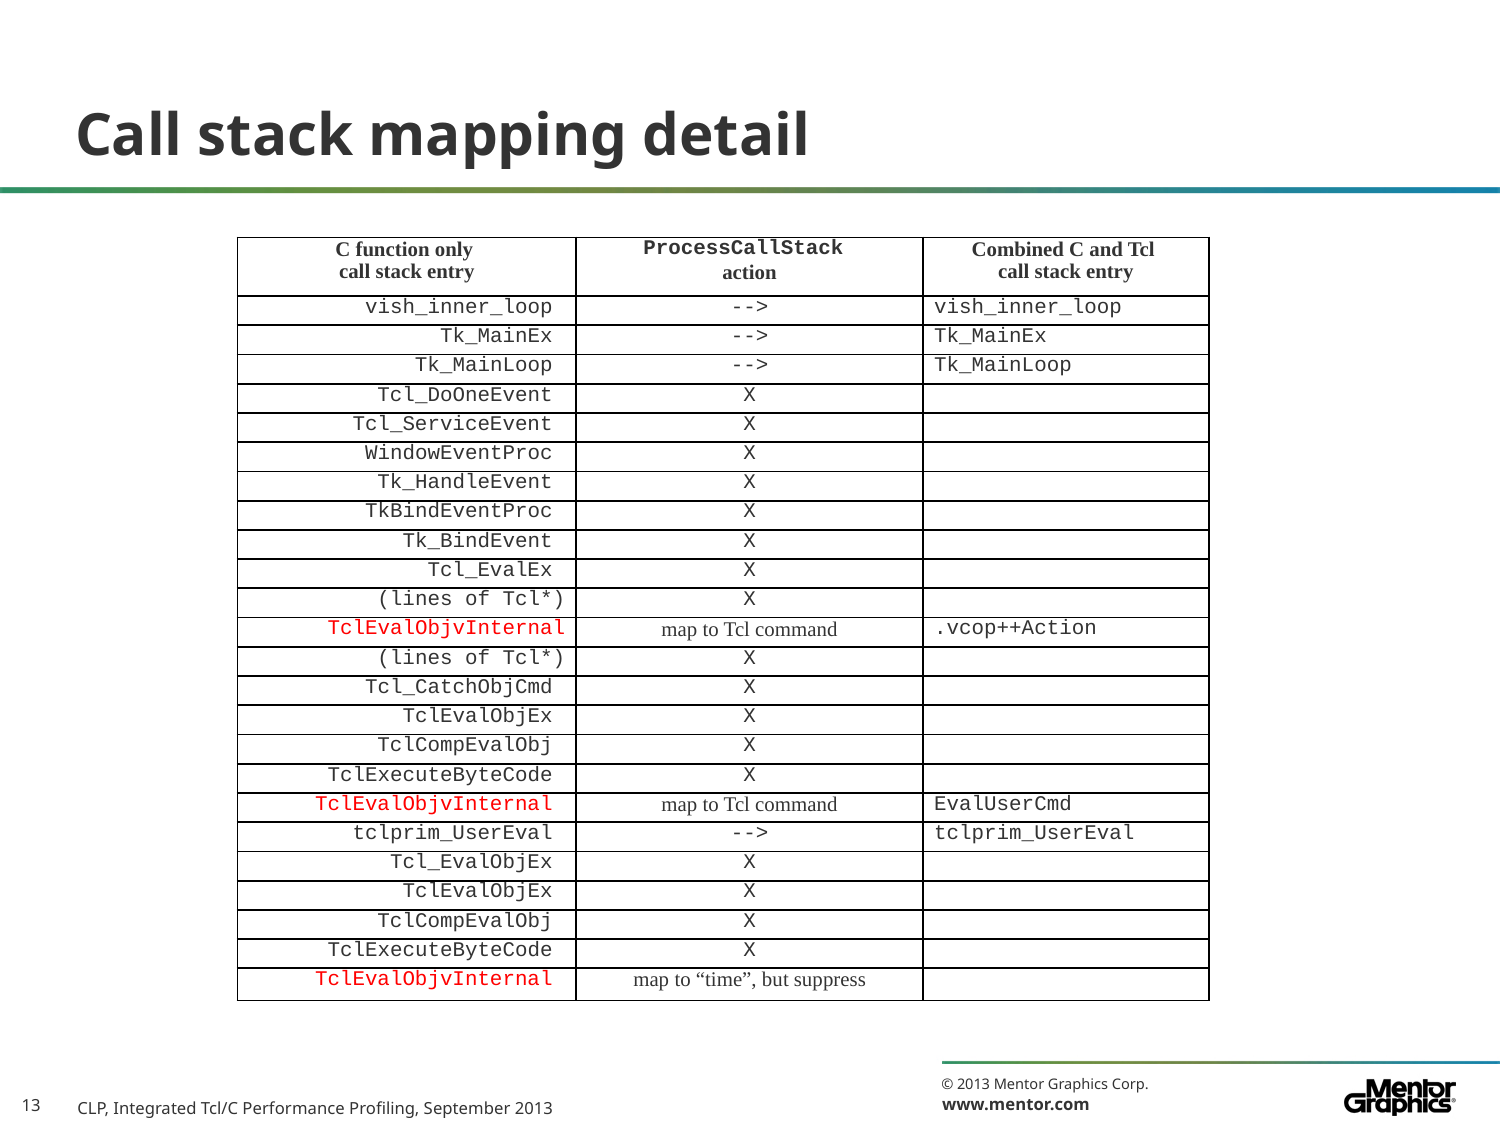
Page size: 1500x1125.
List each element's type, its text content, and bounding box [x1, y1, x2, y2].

slide_number 13 [0, 1087, 63, 1125]
table_cell map to “time”, but suppress [577, 969, 922, 1000]
table_cell [924, 472, 1208, 500]
table_cell [924, 969, 1208, 1000]
table_cell TclEvalObjvInternal [238, 794, 575, 821]
table_cell [924, 385, 1208, 412]
table_cell X [577, 472, 922, 500]
table_cell X [577, 502, 922, 529]
table_cell X [577, 735, 922, 763]
table_cell X [577, 648, 922, 675]
table_header ProcessCallStack action [577, 238, 922, 295]
table_cell X [577, 385, 922, 412]
table_cell [924, 648, 1208, 675]
table_cell Tk_HandleEvent [238, 472, 575, 500]
table_cell (lines of Tcl*) [238, 648, 575, 675]
table_cell TclCompEvalObj [238, 735, 575, 763]
table_cell X [577, 443, 922, 471]
table_header Combined C and Tcl call stack entry [924, 238, 1208, 295]
table_cell [924, 765, 1208, 792]
table_cell Tcl_DoOneEvent [238, 385, 575, 412]
table_cell Tk_MainEx [924, 326, 1208, 354]
table_cell X [577, 852, 922, 880]
table_cell [924, 911, 1208, 938]
table_cell X [577, 706, 922, 734]
table_cell map to Tcl command [577, 618, 922, 646]
table_cell TclEvalObjEx [238, 882, 575, 909]
table_cell [924, 735, 1208, 763]
table_cell X [577, 531, 922, 558]
table_cell X [577, 882, 922, 909]
table_cell Tk_BindEvent [238, 531, 575, 558]
table_cell X [577, 414, 922, 441]
table_cell Tcl_CatchObjCmd [238, 677, 575, 704]
table_cell vish_inner_loop [238, 297, 575, 324]
table_cell [924, 589, 1208, 617]
table_cell TclEvalObjvInternal [238, 618, 575, 646]
table_cell EvalUserCmd [924, 794, 1208, 821]
table_cell [924, 560, 1208, 587]
table_cell WindowEventProc [238, 443, 575, 471]
table_cell TclExecuteByteCode [238, 940, 575, 967]
table_cell Tcl_EvalObjEx [238, 852, 575, 880]
table_cell [924, 706, 1208, 734]
table_cell Tcl_ServiceEvent [238, 414, 575, 441]
table_cell tclprim_UserEval [924, 823, 1208, 851]
table_cell map to Tcl command [577, 794, 922, 821]
table_cell vish_inner_loop [924, 297, 1208, 324]
table_cell X [577, 560, 922, 587]
table_cell X [577, 589, 922, 617]
table_cell X [577, 677, 922, 704]
table_cell --> [577, 823, 922, 851]
table_cell TkBindEventProc [238, 502, 575, 529]
table_cell [924, 940, 1208, 967]
table_cell TclExecuteByteCode [238, 765, 575, 792]
table_cell [924, 677, 1208, 704]
table_cell Tcl_EvalEx [238, 560, 575, 587]
table_cell Tk_MainLoop [924, 355, 1208, 383]
table_cell X [577, 765, 922, 792]
table_cell (lines of Tcl*) [238, 589, 575, 617]
table_header C function only call stack entry [238, 238, 575, 295]
table_cell Tk_MainLoop [238, 355, 575, 383]
table_cell --> [577, 355, 922, 383]
table_cell [924, 414, 1208, 441]
table_cell .vcop++Action [924, 618, 1208, 646]
table_cell [924, 502, 1208, 529]
table_cell TclCompEvalObj [238, 911, 575, 938]
table_cell [924, 882, 1208, 909]
table_cell --> [577, 326, 922, 354]
table_cell [924, 443, 1208, 471]
table_cell Tk_MainEx [238, 326, 575, 354]
table_cell X [577, 940, 922, 967]
table_cell X [577, 911, 922, 938]
table_cell [924, 852, 1208, 880]
table_cell [924, 531, 1208, 558]
table_cell --> [577, 297, 922, 324]
picture [0, 176, 1500, 1125]
table_cell TclEvalObjEx [238, 706, 575, 734]
table_cell tclprim_UserEval [238, 823, 575, 851]
title Call stack mapping detail [0, 0, 1500, 176]
footer CLP, Integrated Tcl/C Performance Profiling, September 2013 [62, 1086, 918, 1125]
table_cell TclEvalObjvInternal [238, 969, 575, 1000]
